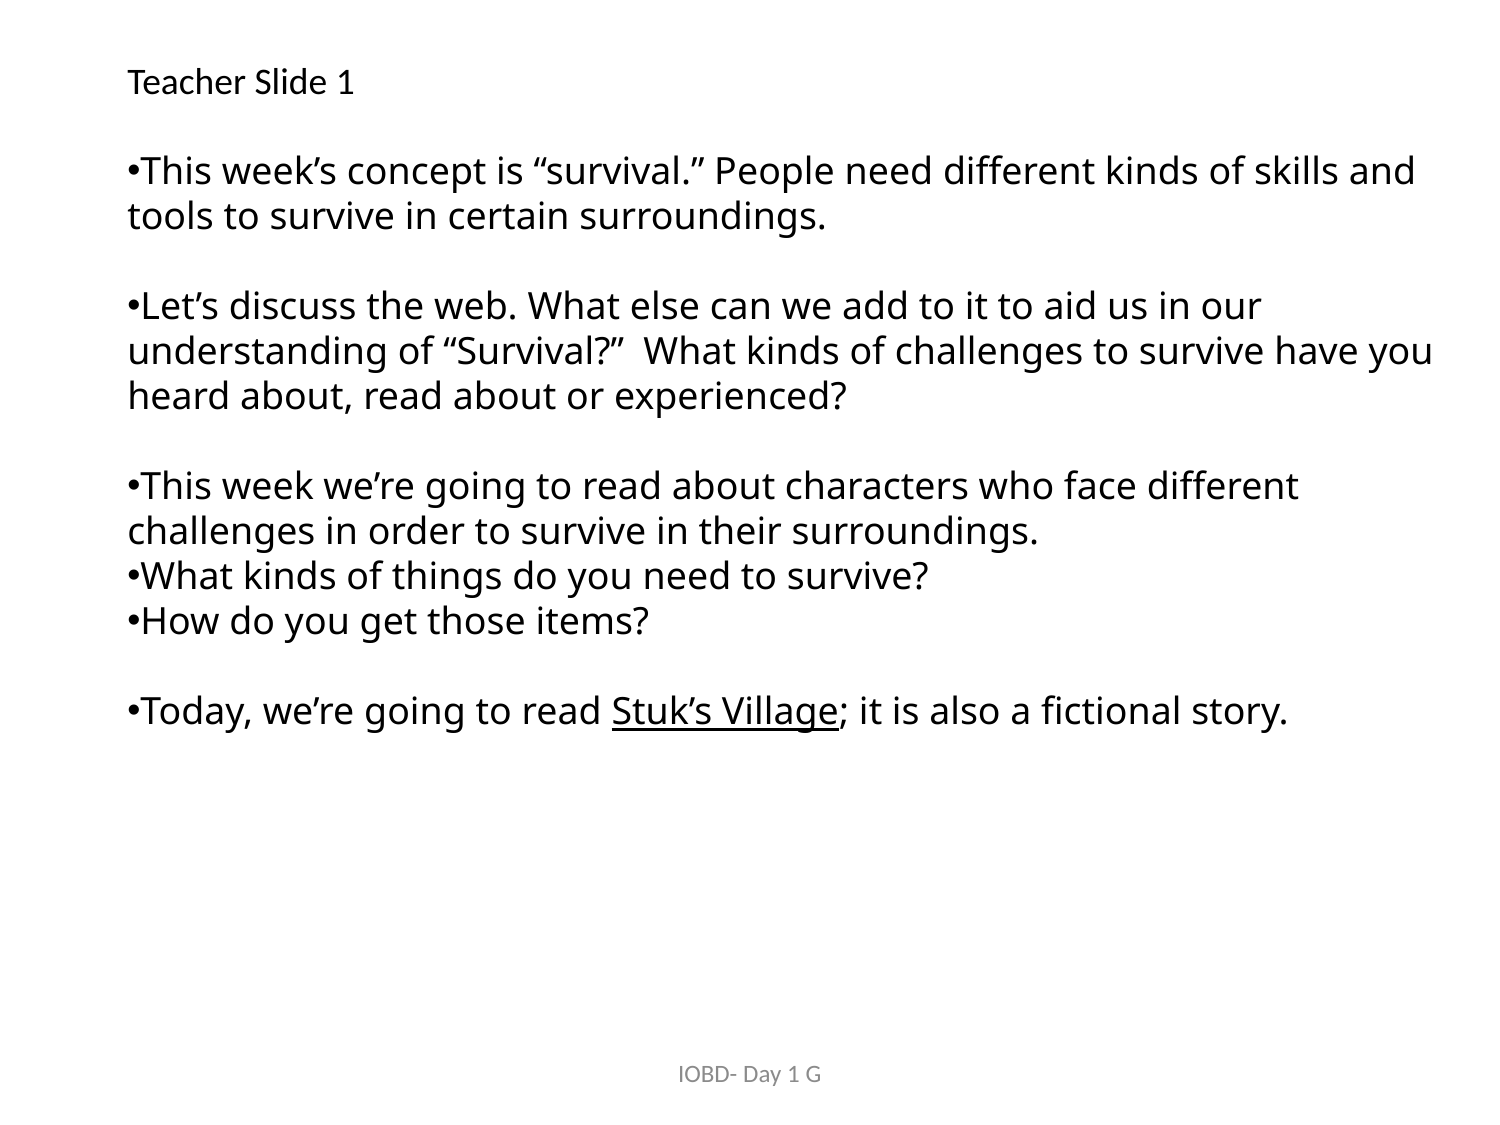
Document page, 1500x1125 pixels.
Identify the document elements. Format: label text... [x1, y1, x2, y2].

text_box Teacher Slide 1 This week’s concept is “survival.” People need different kinds of skills and tools to survive in certain surroundings. Let’s discuss the web. What else can we add to it to aid us in our understanding of “Survival?” What kinds of challenges to survive have you heard about, read about or experienced? This week we’re going to read about characters who face different challenges in order to survive in their surroundings. What kinds of things do you need to survive? How do you get those items? Today, we’re going to read Stuk’s Village; it is also a fictional story. Storm Danger! [112, 49, 1500, 1125]
footer IOBD- Day 1 G [512, 1042, 988, 1103]
